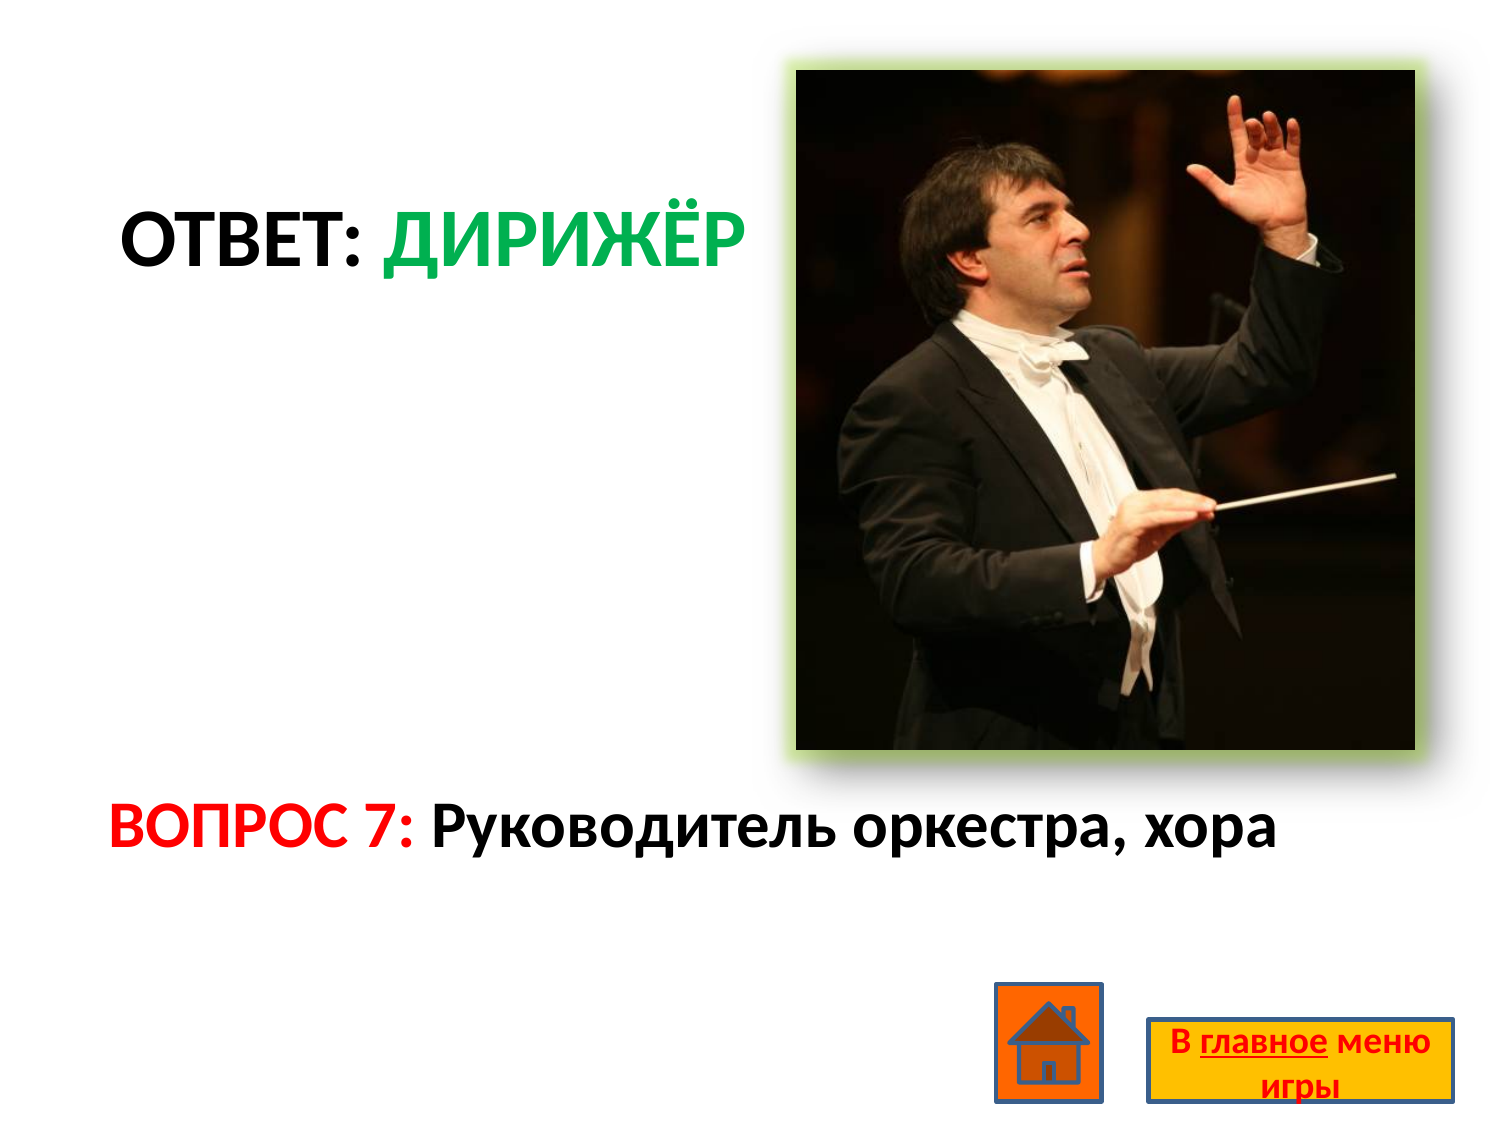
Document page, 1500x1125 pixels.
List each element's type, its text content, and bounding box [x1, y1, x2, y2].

text_box В главное меню игры [1146, 1017, 1455, 1104]
text_box ВОПРОС 7: Руководитель оркестра, хора [93, 773, 1313, 869]
text_box [994, 982, 1104, 1104]
picture [796, 70, 1415, 751]
text_box ОТВЕТ: ДИРИЖЁР [105, 175, 773, 291]
